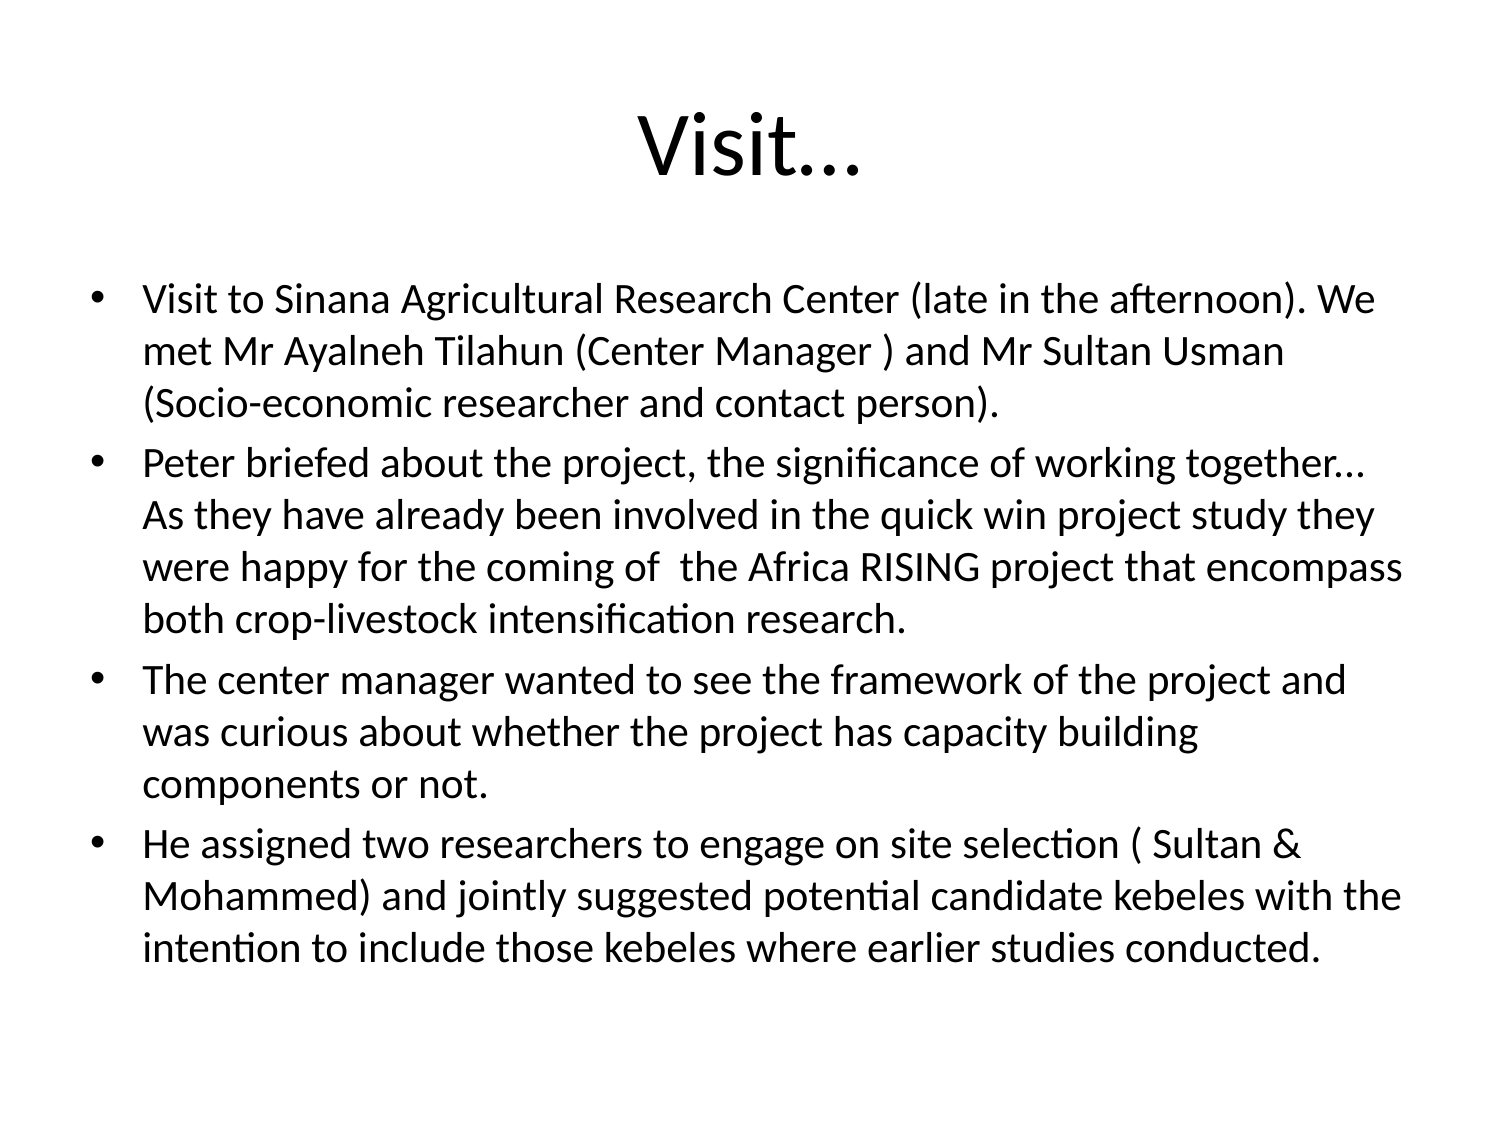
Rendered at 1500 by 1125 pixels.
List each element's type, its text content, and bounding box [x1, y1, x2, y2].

list Visit to Sinana Agricultural Research Center (late in the afternoon). We met Mr Ayalneh Tilahun (Center Manager ) and Mr Sultan Usman (Socio-economic researcher and contact person). Peter briefed about the project, the significance of working together... As they have already been involved in the quick win project study they were happy for the coming of the Africa RISING project that encompass both crop-livestock intensification research. The center manager wanted to see the framework of the project and was curious about whether the project has capacity building components or not. He assigned two researchers to engage on site selection ( Sultan & Mohammed) and jointly suggested potential candidate kebeles with the intention to include those kebeles where earlier studies conducted. [75, 262, 1425, 1005]
title Visit… [75, 45, 1425, 233]
